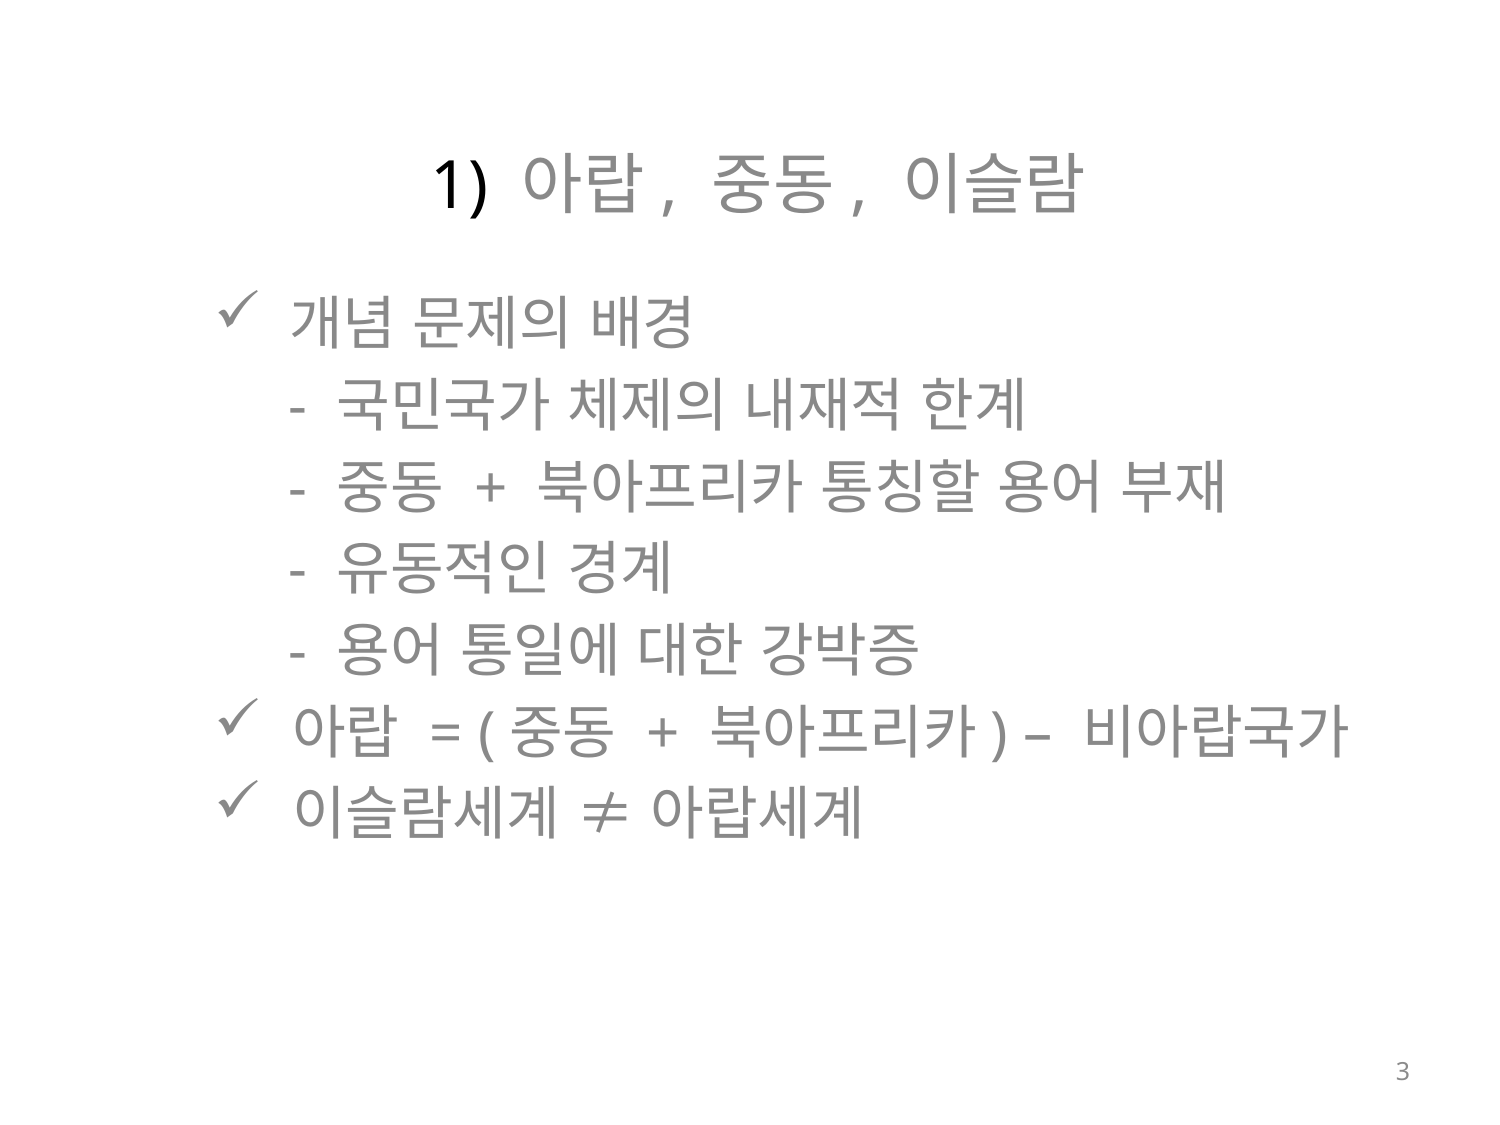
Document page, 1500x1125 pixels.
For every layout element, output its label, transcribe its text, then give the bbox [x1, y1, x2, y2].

slide_number 3 [1074, 1042, 1425, 1103]
title 1) 아랍, 중동, 이슬람 [112, 90, 1388, 244]
subtitle 개념 문제의 배경 - 국민국가 체제의 내재적 한계 - 중동 + 북아프리카 통칭할 용어 부재 - 유동적인 경계 - 용어 통일에 대한 강박증 아랍 = (중동 + 북아프리카) – 비아랍국가 이슬람세계 ≠ 아랍세계 [123, 278, 1376, 1000]
